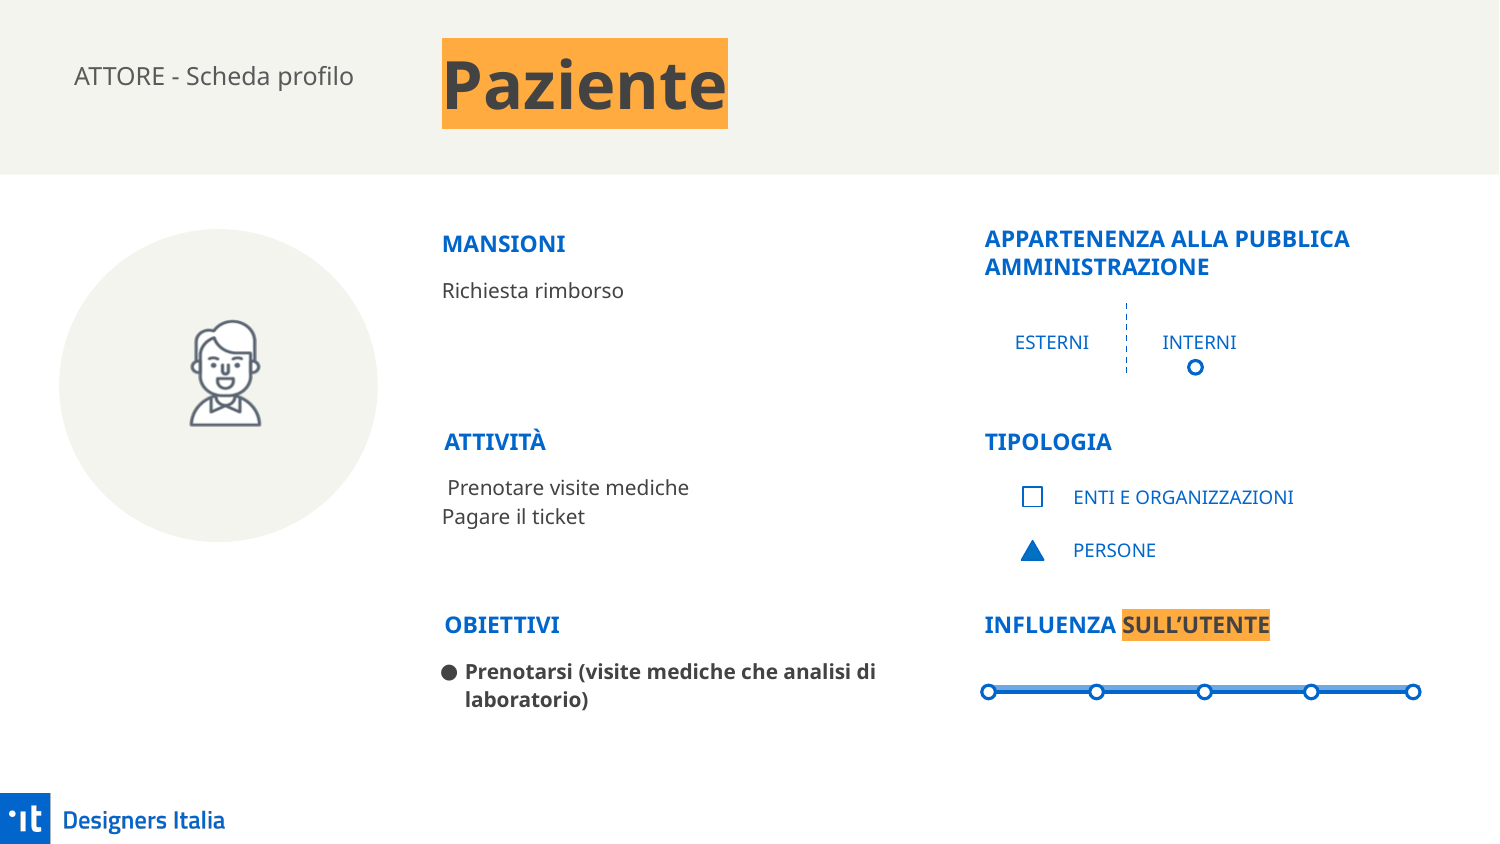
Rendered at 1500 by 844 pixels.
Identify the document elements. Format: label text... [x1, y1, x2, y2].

text_box [1100, 685, 1201, 691]
text_box [1208, 685, 1308, 691]
text_box PERSONE [1058, 527, 1412, 574]
text_box ATTORE - Scheda profilo [59, 52, 378, 99]
text_box [59, 229, 378, 543]
text_box OBIETTIVI [429, 601, 802, 639]
text_box [992, 685, 1093, 691]
text_box APPARTENENZA ALLA PUBBLICA AMMINISTRAZIONE [969, 229, 1441, 275]
text_box [1198, 685, 1212, 691]
text_box [0, 0, 1499, 175]
text_box Prenotarsi (visite mediche che analisi di laboratorio) [421, 639, 913, 778]
text_box [1315, 685, 1409, 691]
text_box INFLUENZA SULL’UTENTE [969, 601, 1342, 648]
text_box [981, 685, 996, 699]
text_box [1090, 685, 1104, 691]
picture [0, 793, 238, 844]
text_box [1022, 487, 1043, 507]
text_box ATTIVITÀ [429, 418, 802, 456]
text_box Richiesta rimborso [426, 258, 919, 386]
text_box Prenotare visite mediche Pagare il ticket [426, 456, 913, 594]
text_box [1021, 540, 1044, 561]
picture [133, 300, 312, 455]
text_box [1304, 685, 1318, 691]
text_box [994, 302, 1258, 378]
text_box MANSIONI [426, 220, 897, 258]
text_box Paziente [426, 52, 1123, 114]
text_box [1406, 685, 1421, 699]
text_box ENTI E ORGANIZZAZIONI [1058, 473, 1407, 520]
text_box TIPOLOGIA [969, 418, 1342, 465]
